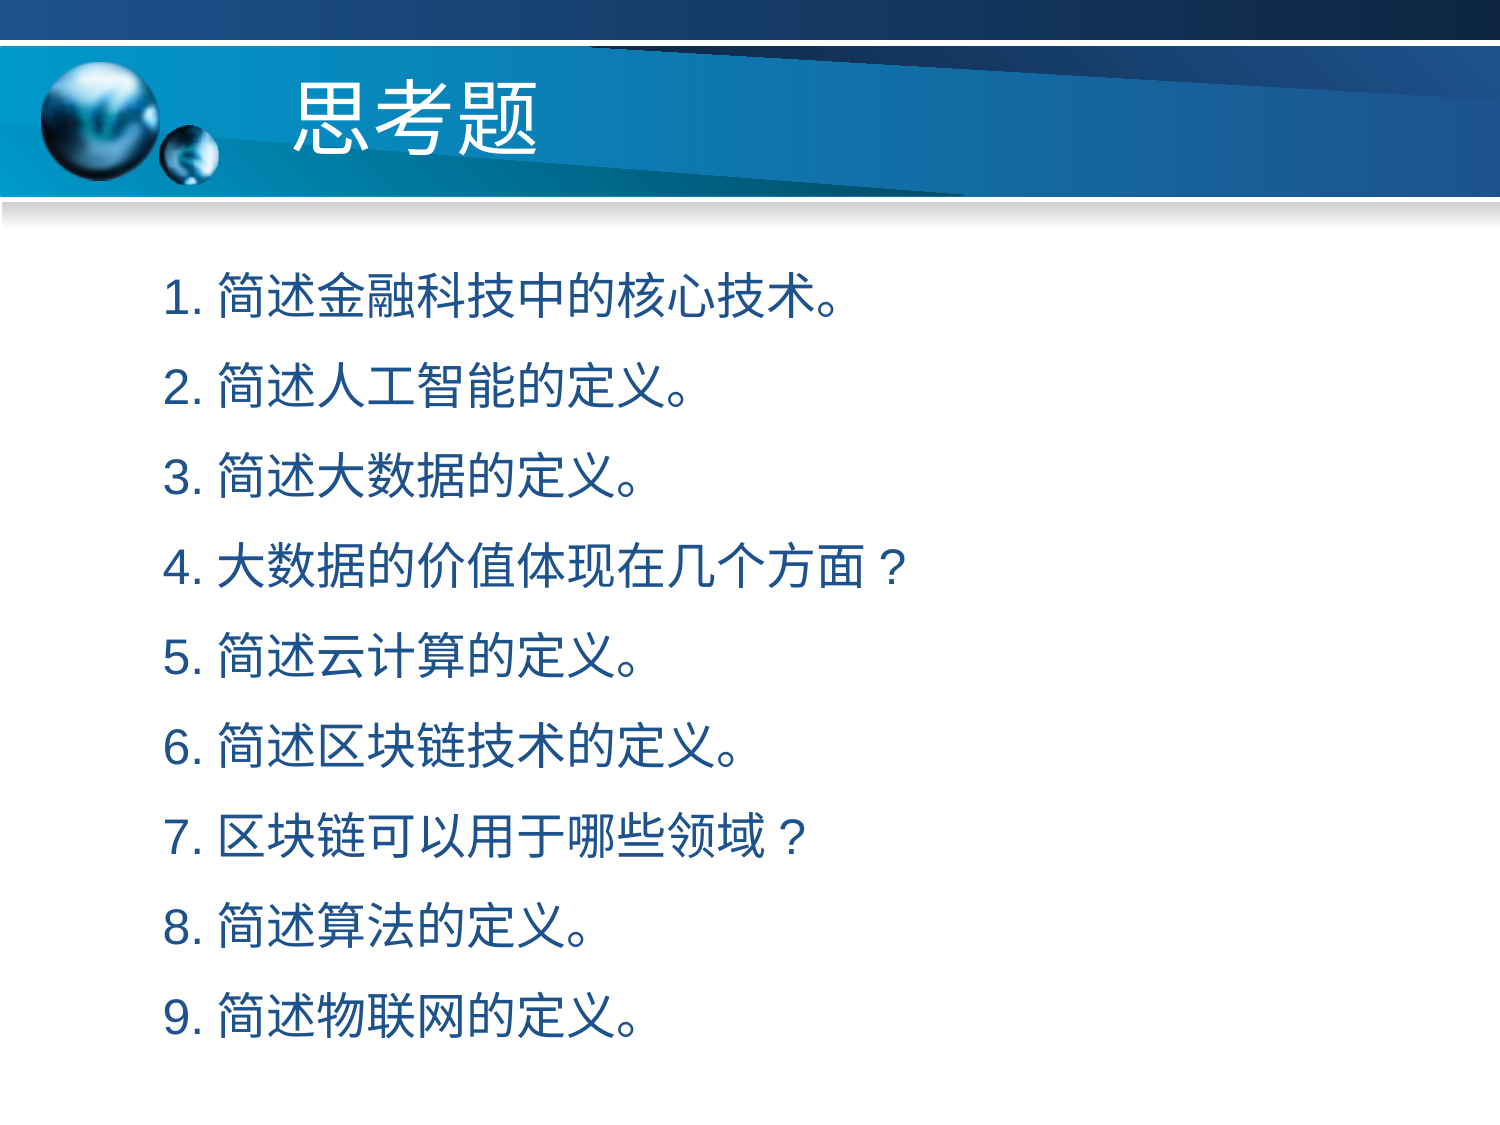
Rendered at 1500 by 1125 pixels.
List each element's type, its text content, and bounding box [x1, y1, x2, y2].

title 思考题 [274, 44, 1363, 188]
list 1.简述金融科技中的核心技术。 2.简述人工智能的定义。 3.简述大数据的定义。 4.大数据的价值体现在几个方面? 5.简述云计算的定义。 6.简述区块链技术的定义。 7.区块链可以用于哪些领域? 8.简述算法的定义。 9.简述物联网的定义。 [147, 226, 1353, 1040]
picture [42, 63, 159, 180]
picture [160, 126, 218, 184]
